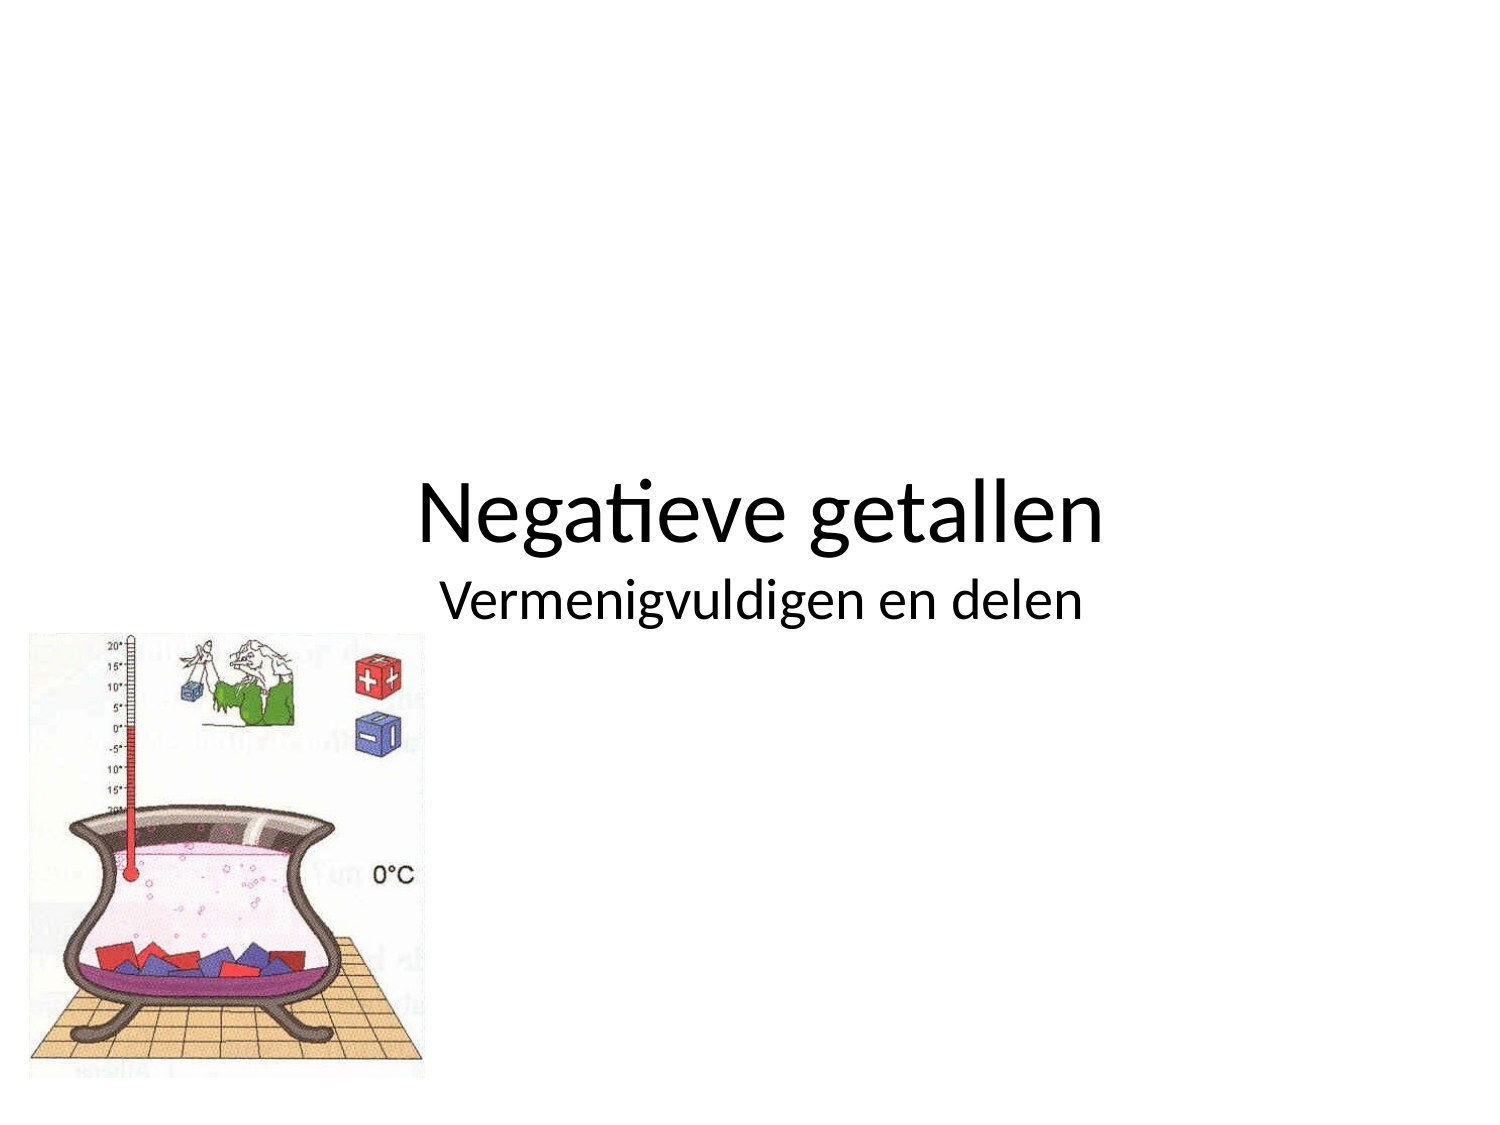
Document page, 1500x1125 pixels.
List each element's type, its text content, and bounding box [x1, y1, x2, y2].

title Negatieve getallen Vermenigvuldigen en delen [123, 420, 1399, 662]
picture [29, 633, 425, 1078]
